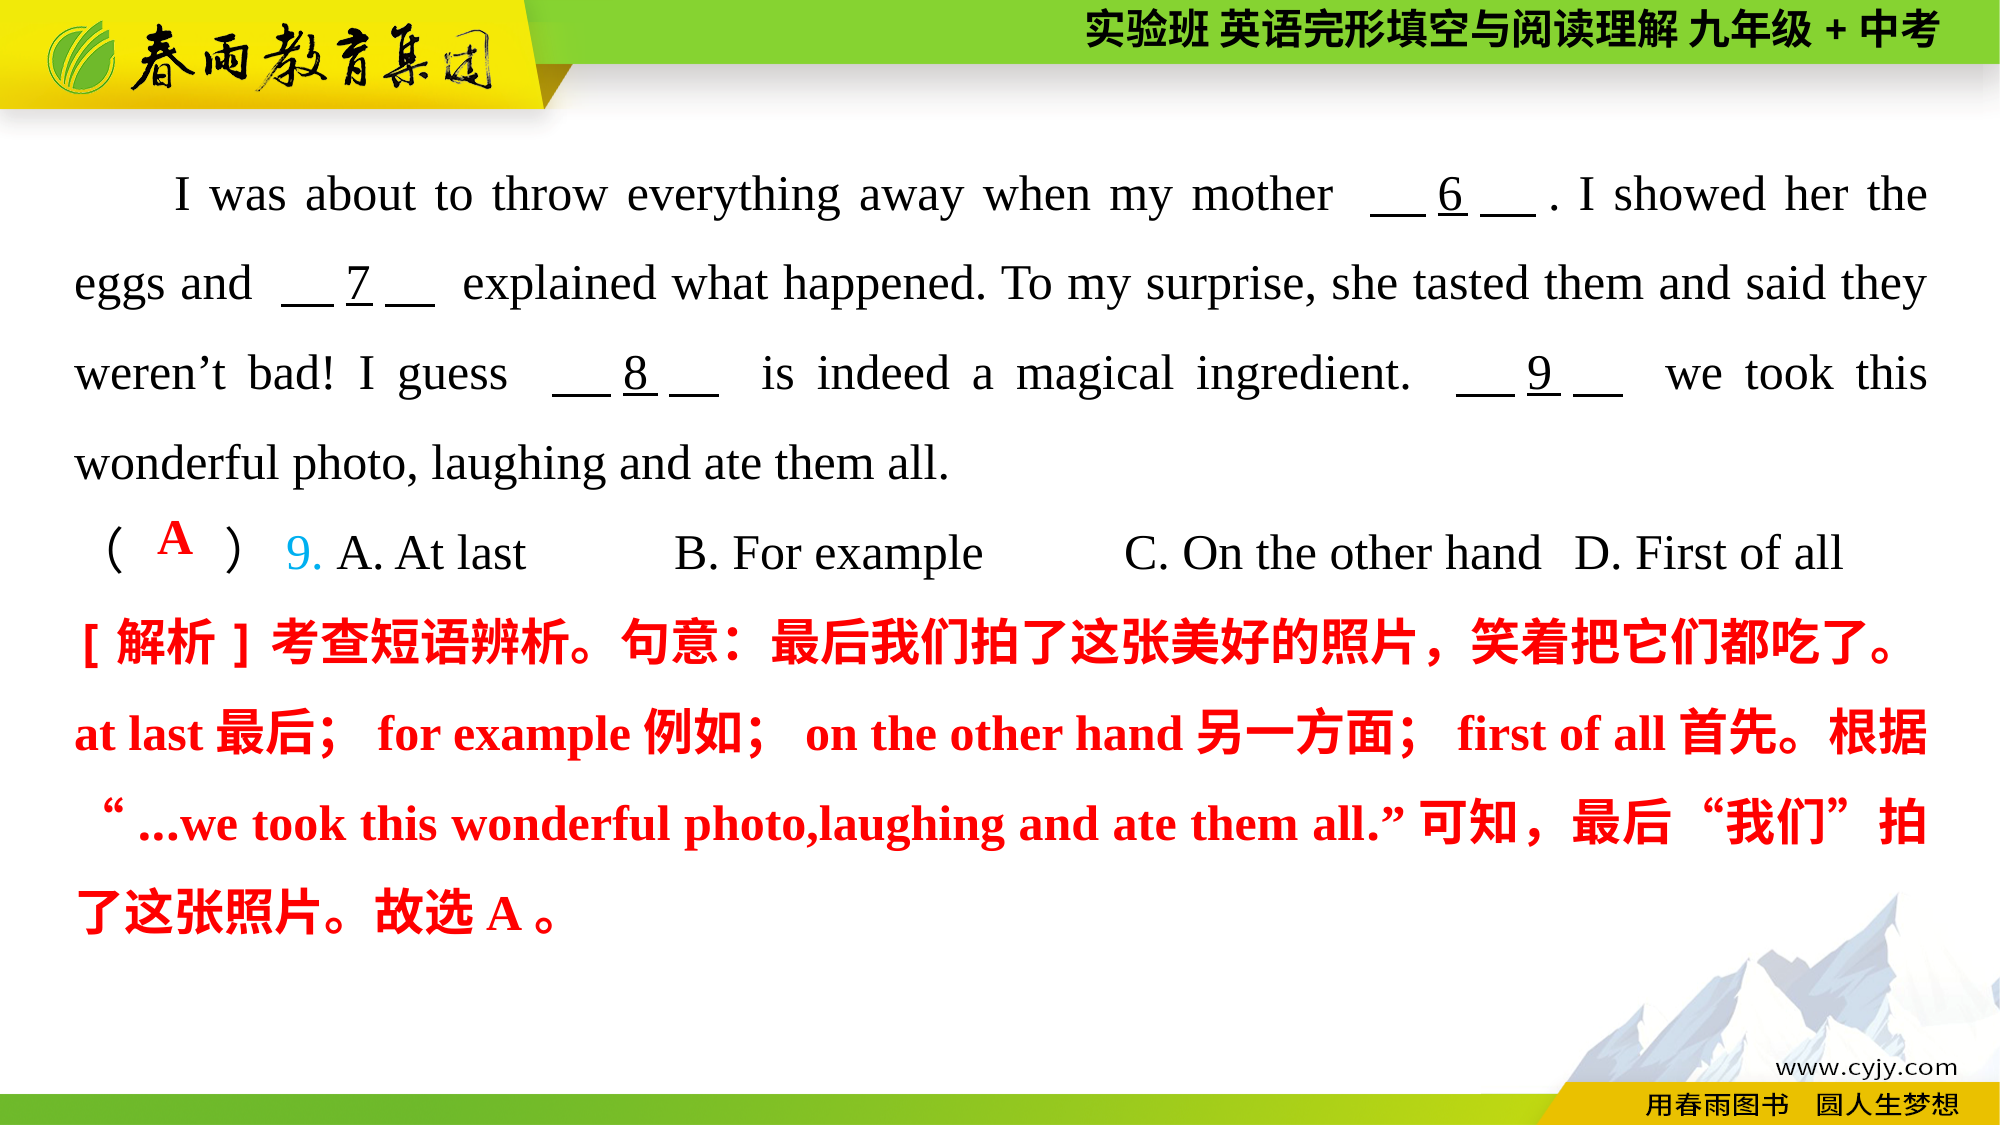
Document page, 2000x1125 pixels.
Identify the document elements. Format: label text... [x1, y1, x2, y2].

text_box （ ）9. A. At last B. For example C. On the other hand D. First of all [59, 501, 1944, 587]
text_box [解析]考查短语辨析。句意：最后我们拍了这张美好的照片，笑着把它们都吃了。at last最后；for example例如；on the other hand另一方面；first of all首先。根据“...we took this wonderful photo,laughing and ate them all.”可知，最后“我们”拍了这张照片。故选A。 [59, 587, 1944, 949]
picture [0, 0, 2000, 1125]
list I was about to throw everything away when my mother 6 . I showed her the eggs and 7 explained what happened. To my surprise, she tasted them and said they weren’t bad! I guess 8 is indeed a magical ingredient. 9 we took this wonderful photo, laughing and ate them all. [59, 122, 1944, 501]
text_box A [142, 497, 208, 573]
